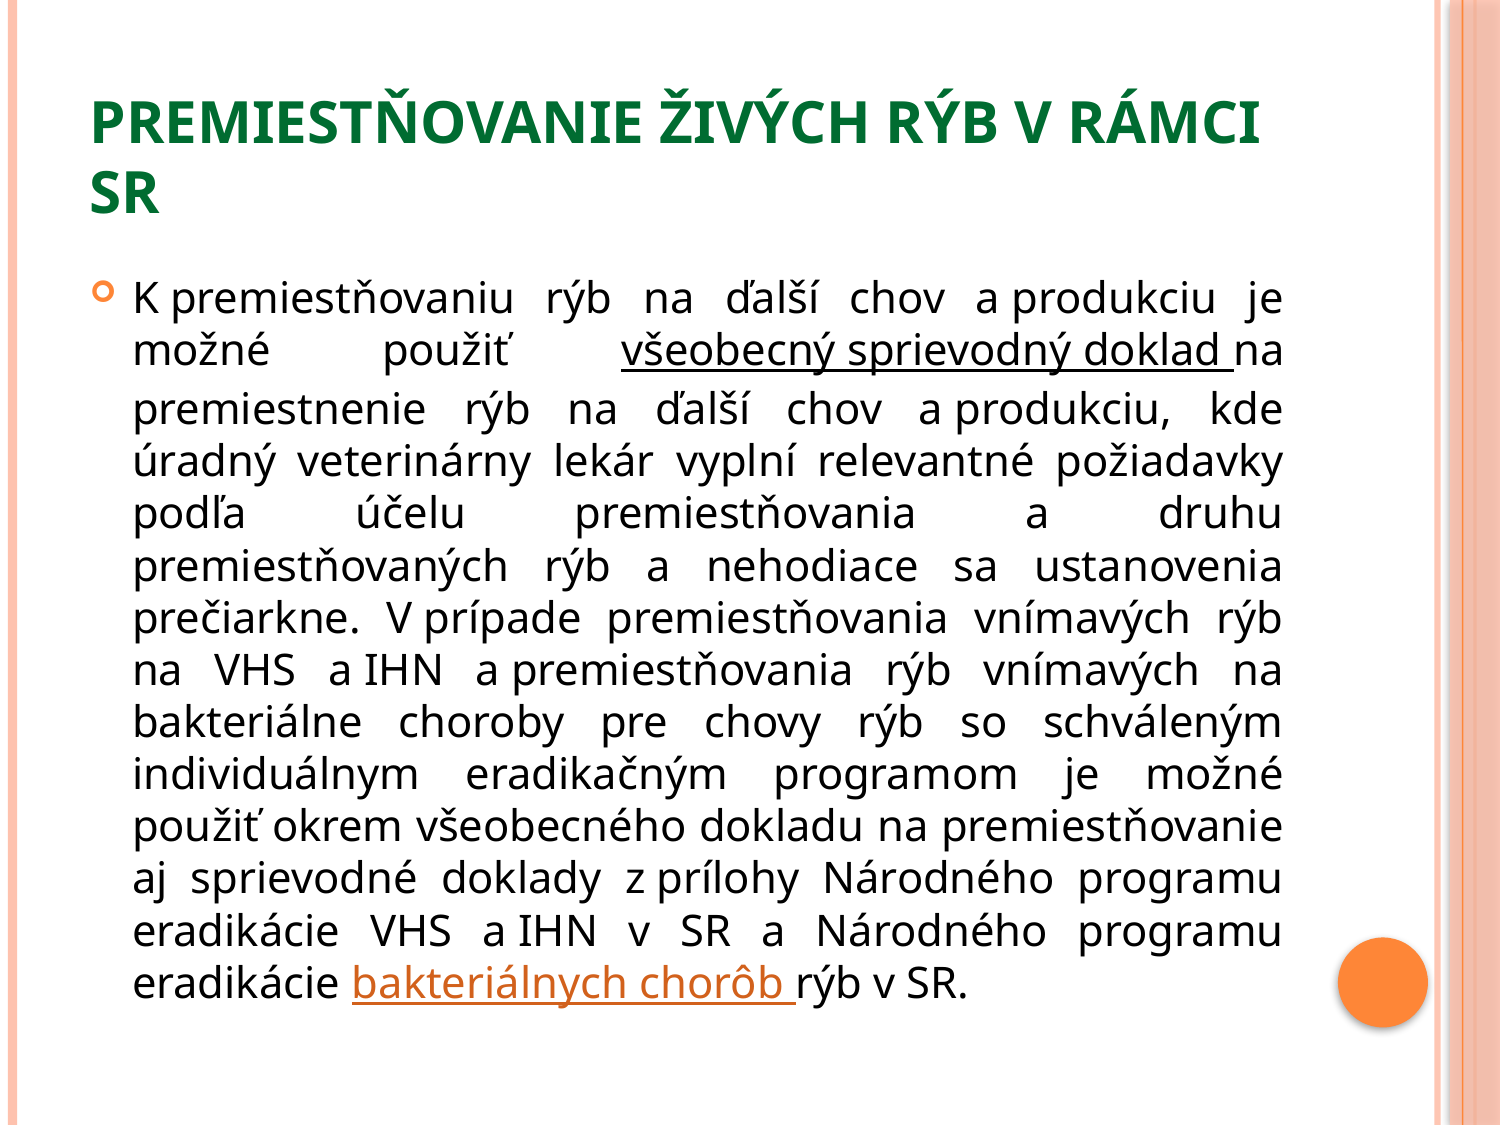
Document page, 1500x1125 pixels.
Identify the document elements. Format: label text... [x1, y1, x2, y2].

list K premiestňovaniu rýb na ďalší chov a produkciu je možné použiť všeobecný sprievodný doklad na premiestnenie rýb na ďalší chov a produkciu, kde úradný veterinárny lekár vyplní relevantné požiadavky podľa účelu premiestňovania a druhu premiestňovaných rýb a nehodiace sa ustanovenia prečiarkne. V prípade premiestňovania vnímavých rýb na VHS a IHN a premiestňovania rýb vnímavých na bakteriálne choroby pre chovy rýb so schváleným individuálnym eradikačným programom je možné použiť okrem všeobecného dokladu na premiestňovanie aj sprievodné doklady z prílohy Národného programu eradikácie VHS a IHN v SR a Národného programu eradikácie bakteriálnych chorôb rýb v SR. [75, 262, 1300, 1062]
title Premiestňovanie živých rýb v rámci SR [75, 45, 1300, 233]
